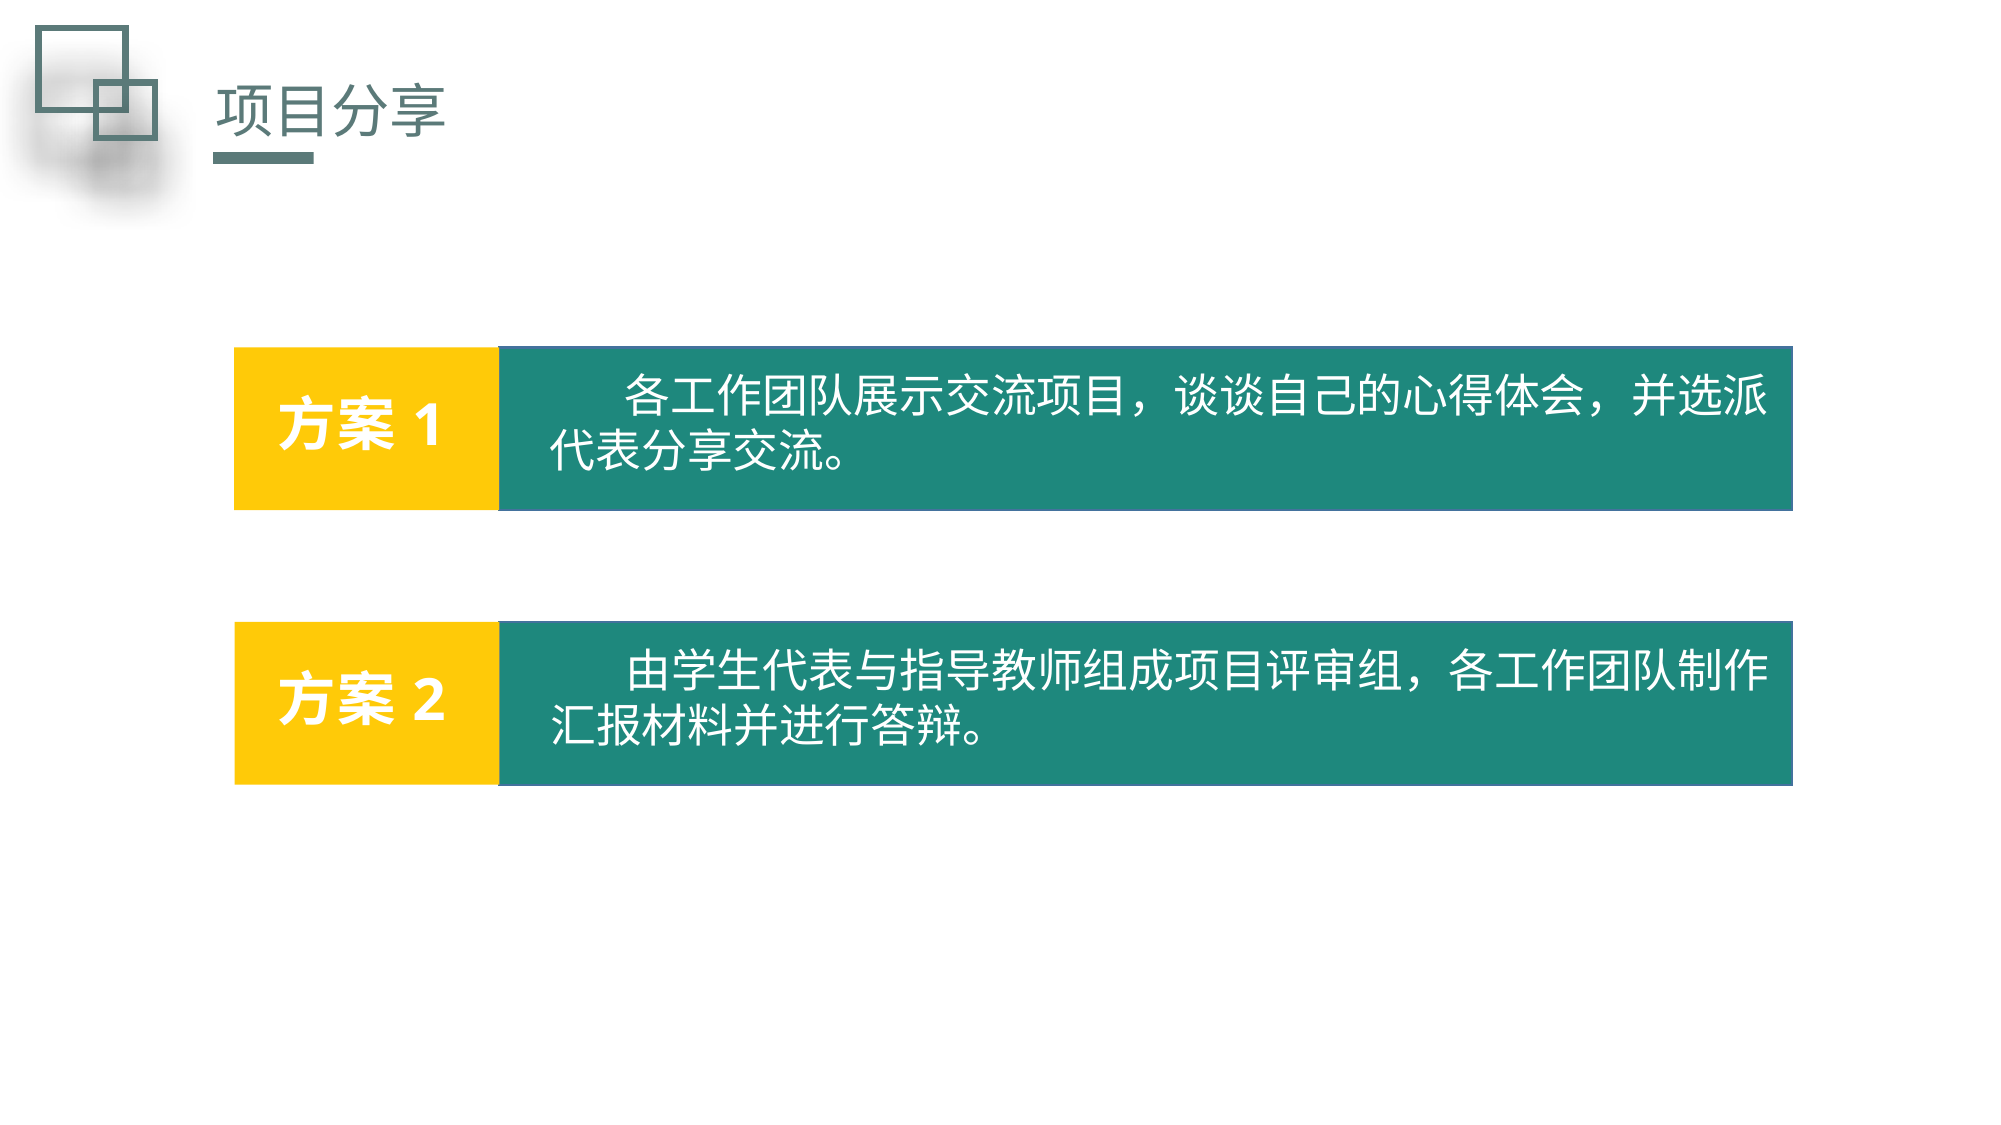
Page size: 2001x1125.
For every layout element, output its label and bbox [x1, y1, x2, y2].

text_box [37, 27, 127, 111]
text_box [234, 347, 1793, 511]
text_box [173, 66, 481, 164]
text_box [234, 621, 1794, 785]
text_box [95, 81, 156, 139]
